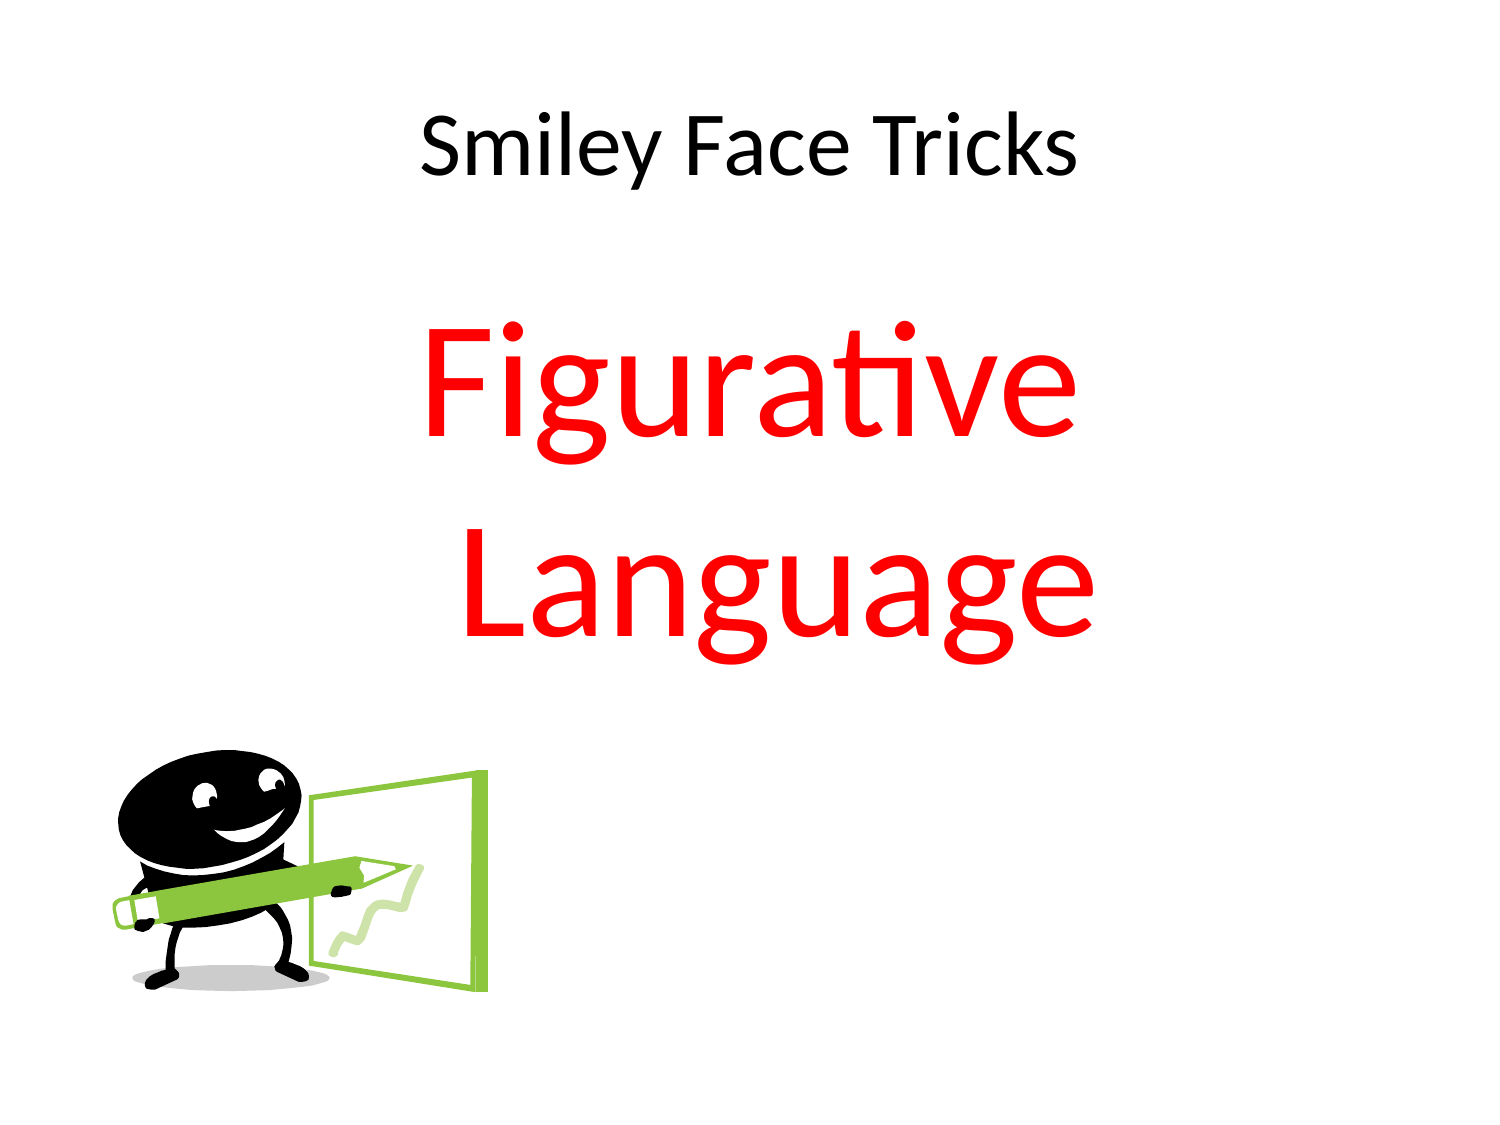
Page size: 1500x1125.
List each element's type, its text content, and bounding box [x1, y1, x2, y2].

list Figurative Language [75, 262, 1425, 1005]
picture [112, 749, 489, 993]
title Smiley Face Tricks [75, 45, 1425, 233]
